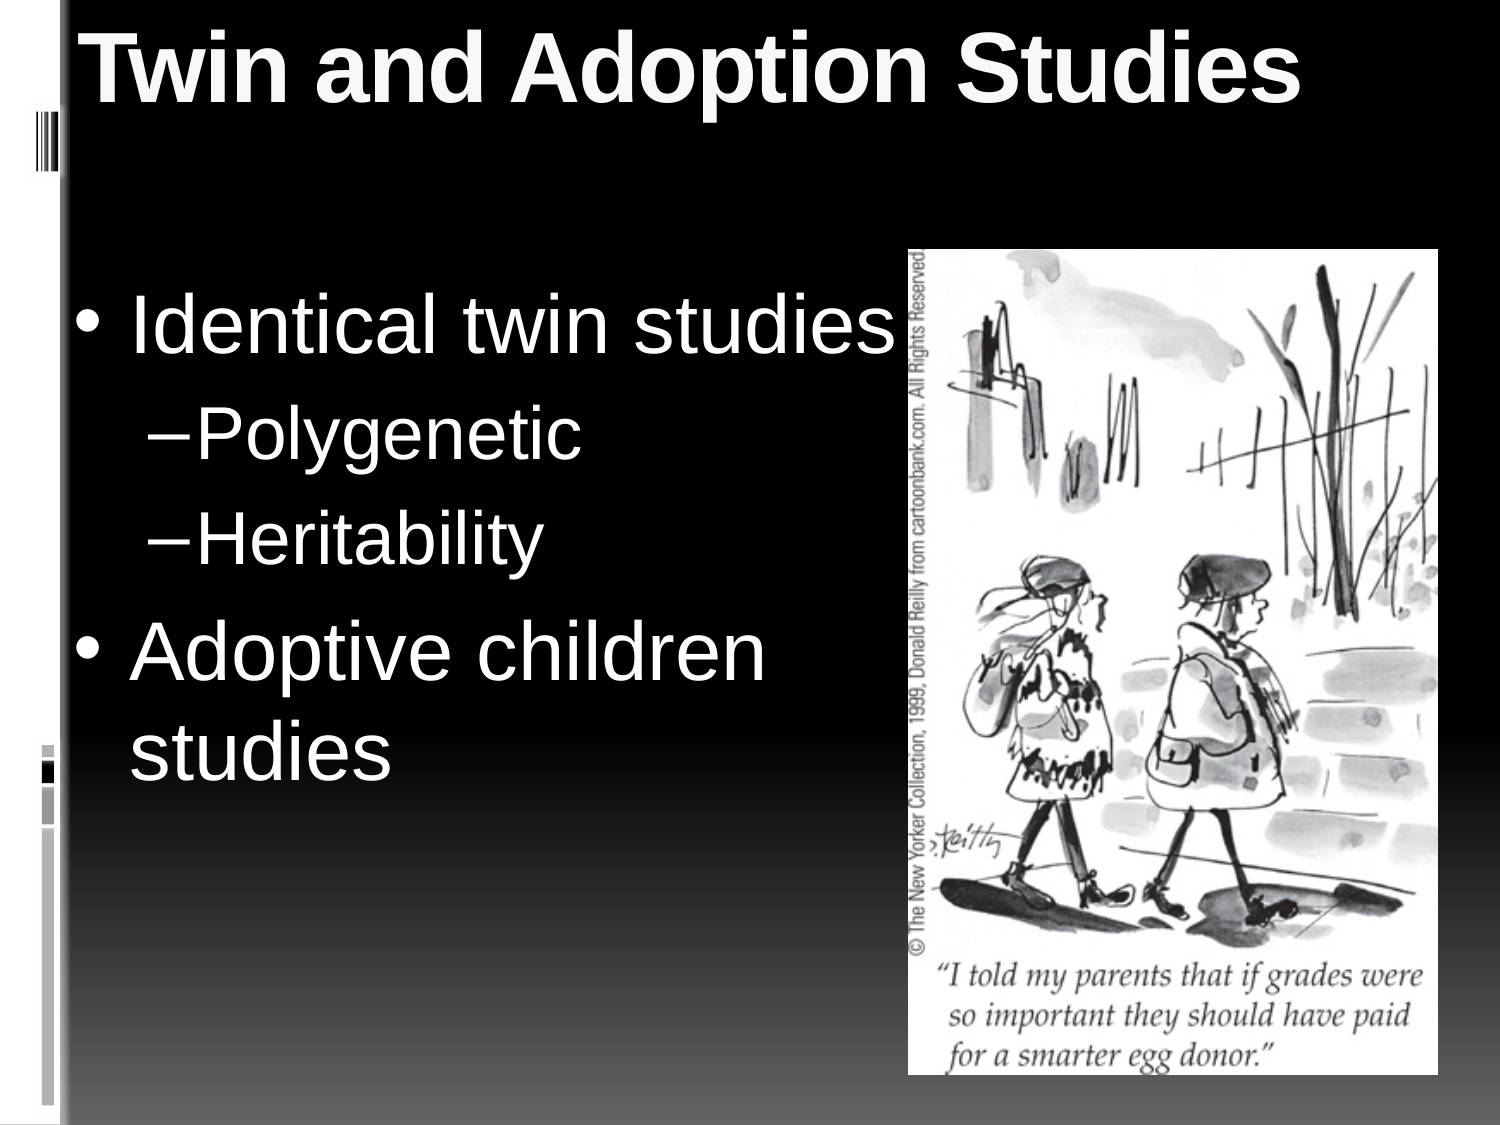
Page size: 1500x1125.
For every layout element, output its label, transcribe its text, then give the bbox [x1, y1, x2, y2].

text_box Identical twin studies Polygenetic Heritability Adoptive children studies [58, 262, 898, 1006]
picture [907, 249, 1438, 1076]
title Twin and Adoption Studies [62, 0, 1500, 263]
